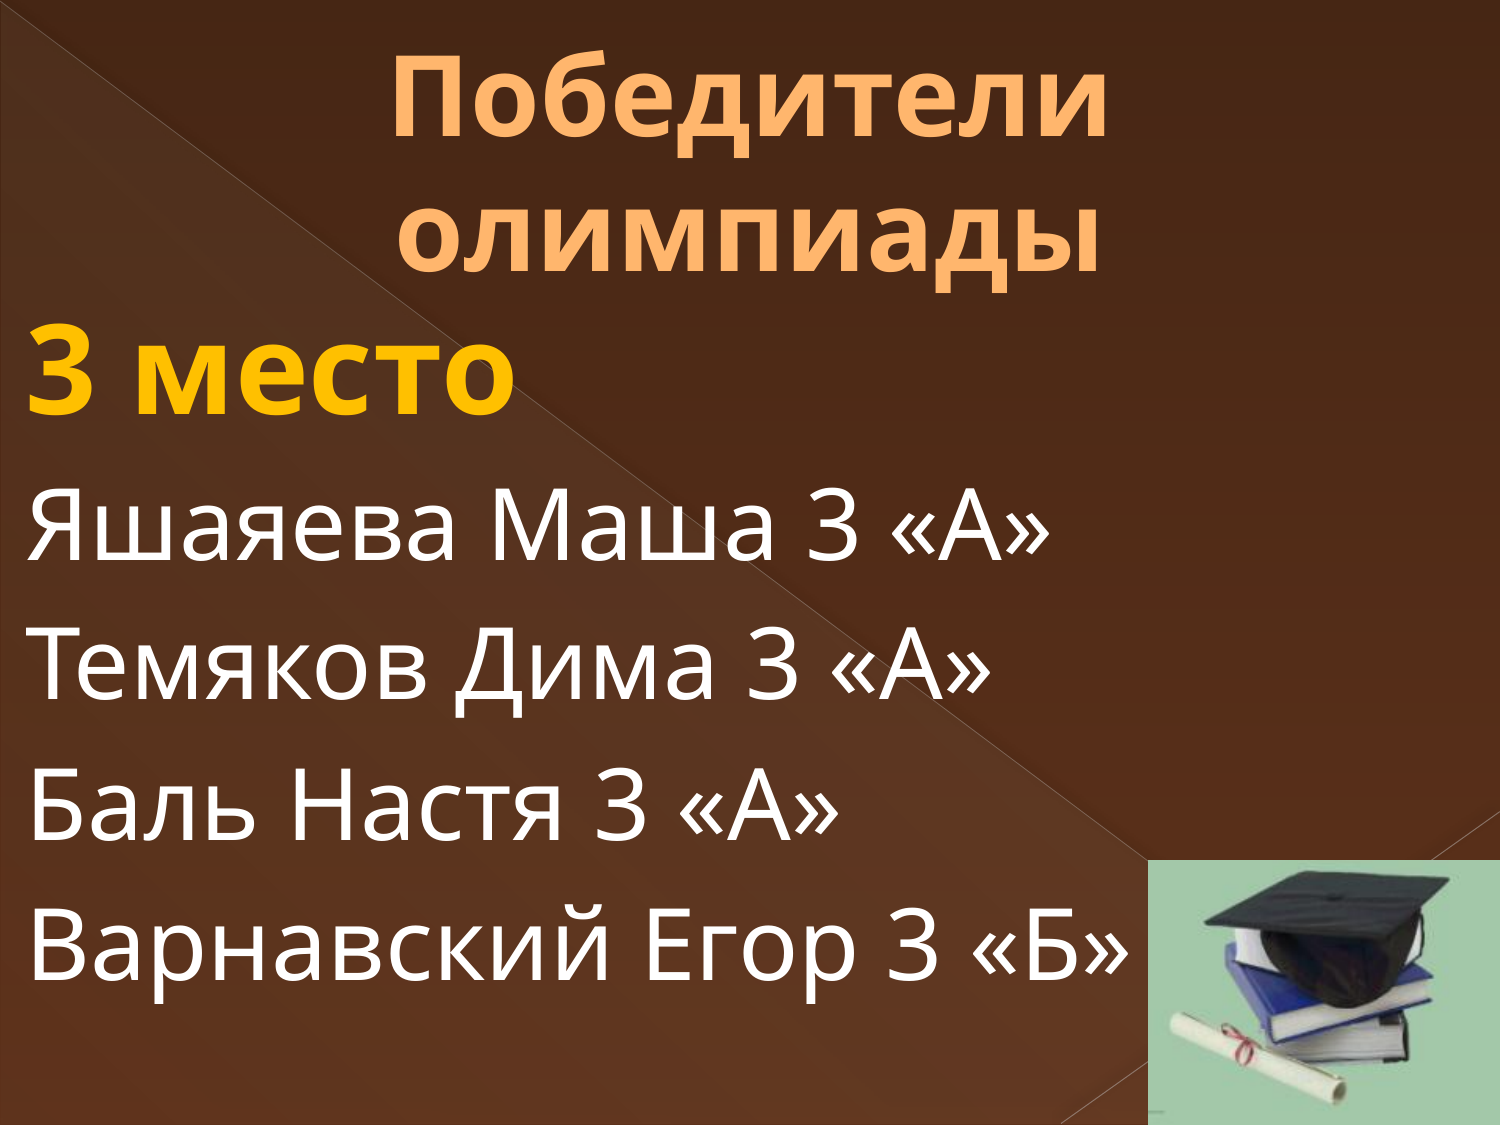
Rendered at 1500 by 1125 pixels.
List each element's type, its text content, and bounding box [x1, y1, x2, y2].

list 3 место Яшаяева Маша 3 «А» Темяков Дима 3 «А» Баль Настя 3 «А» Варнавский Егор 3 «Б» [0, 282, 1412, 1125]
title Победители олимпиады [75, 43, 1425, 274]
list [1148, 859, 1500, 1125]
